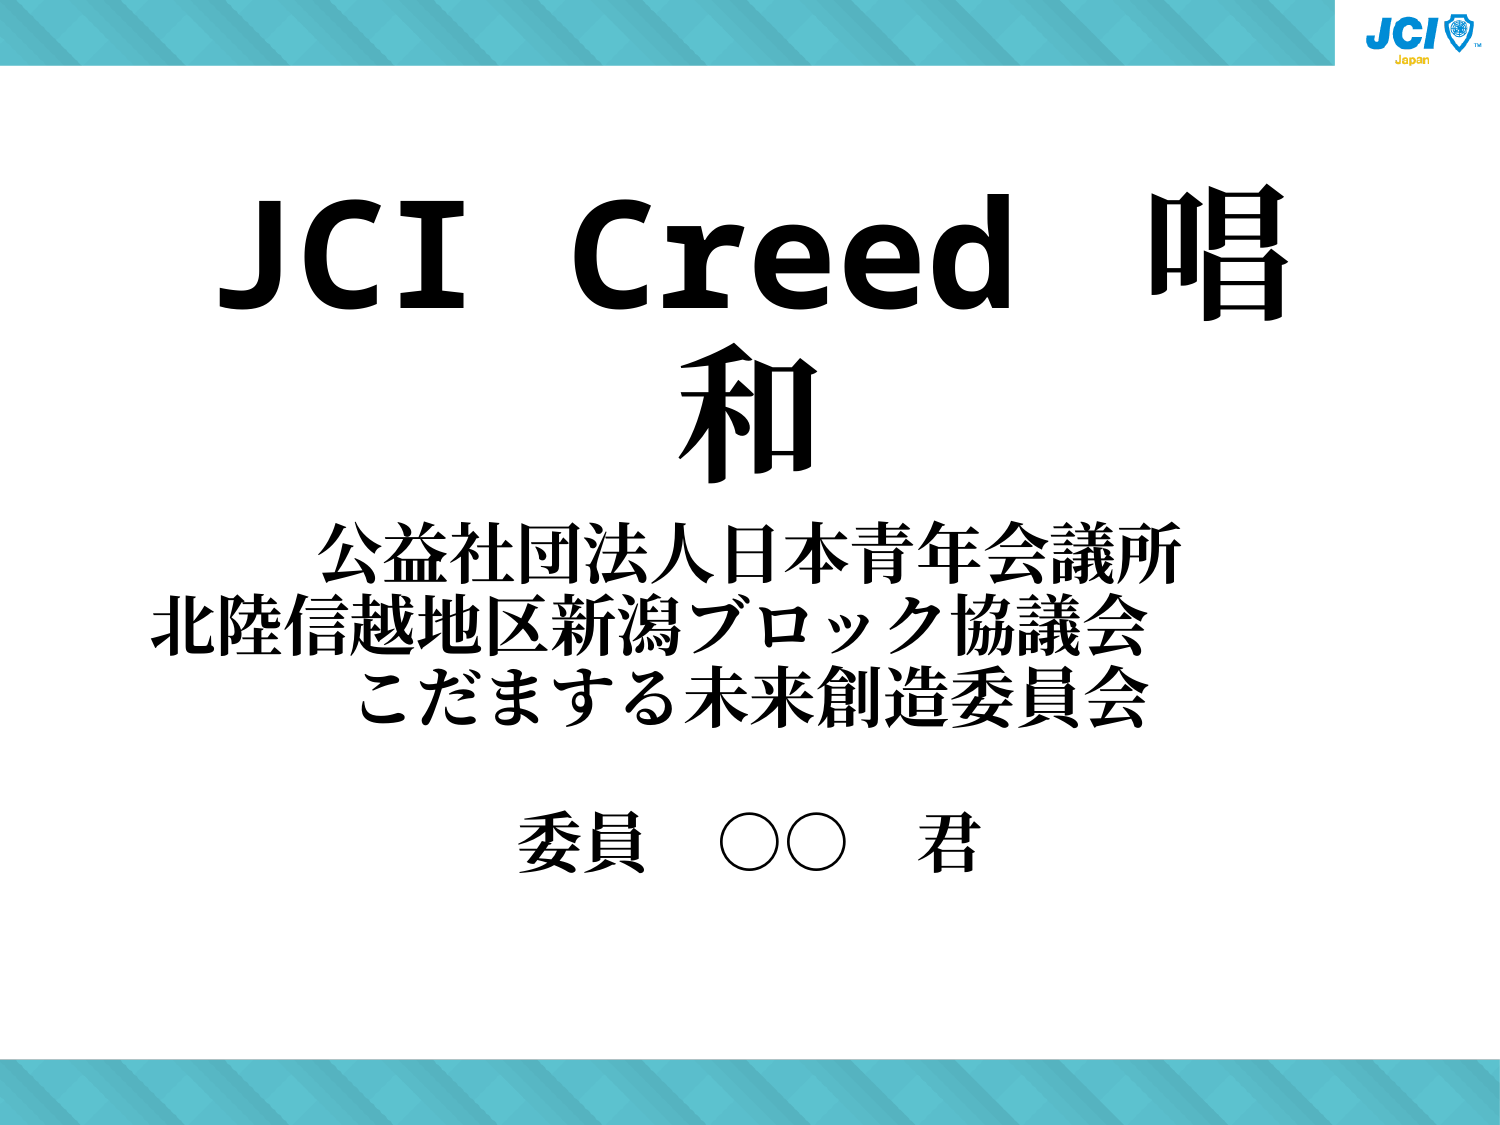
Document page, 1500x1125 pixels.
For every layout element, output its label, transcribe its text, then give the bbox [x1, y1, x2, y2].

text_box 公益社団法人日本青年会議所 北陸信越地区新潟ブロック協議会 こだまする未来創造委員会 委員 ○○ 君 [112, 465, 1388, 937]
text_box JCI Creed 唱和 [126, 155, 1374, 465]
picture [0, 0, 1500, 1125]
